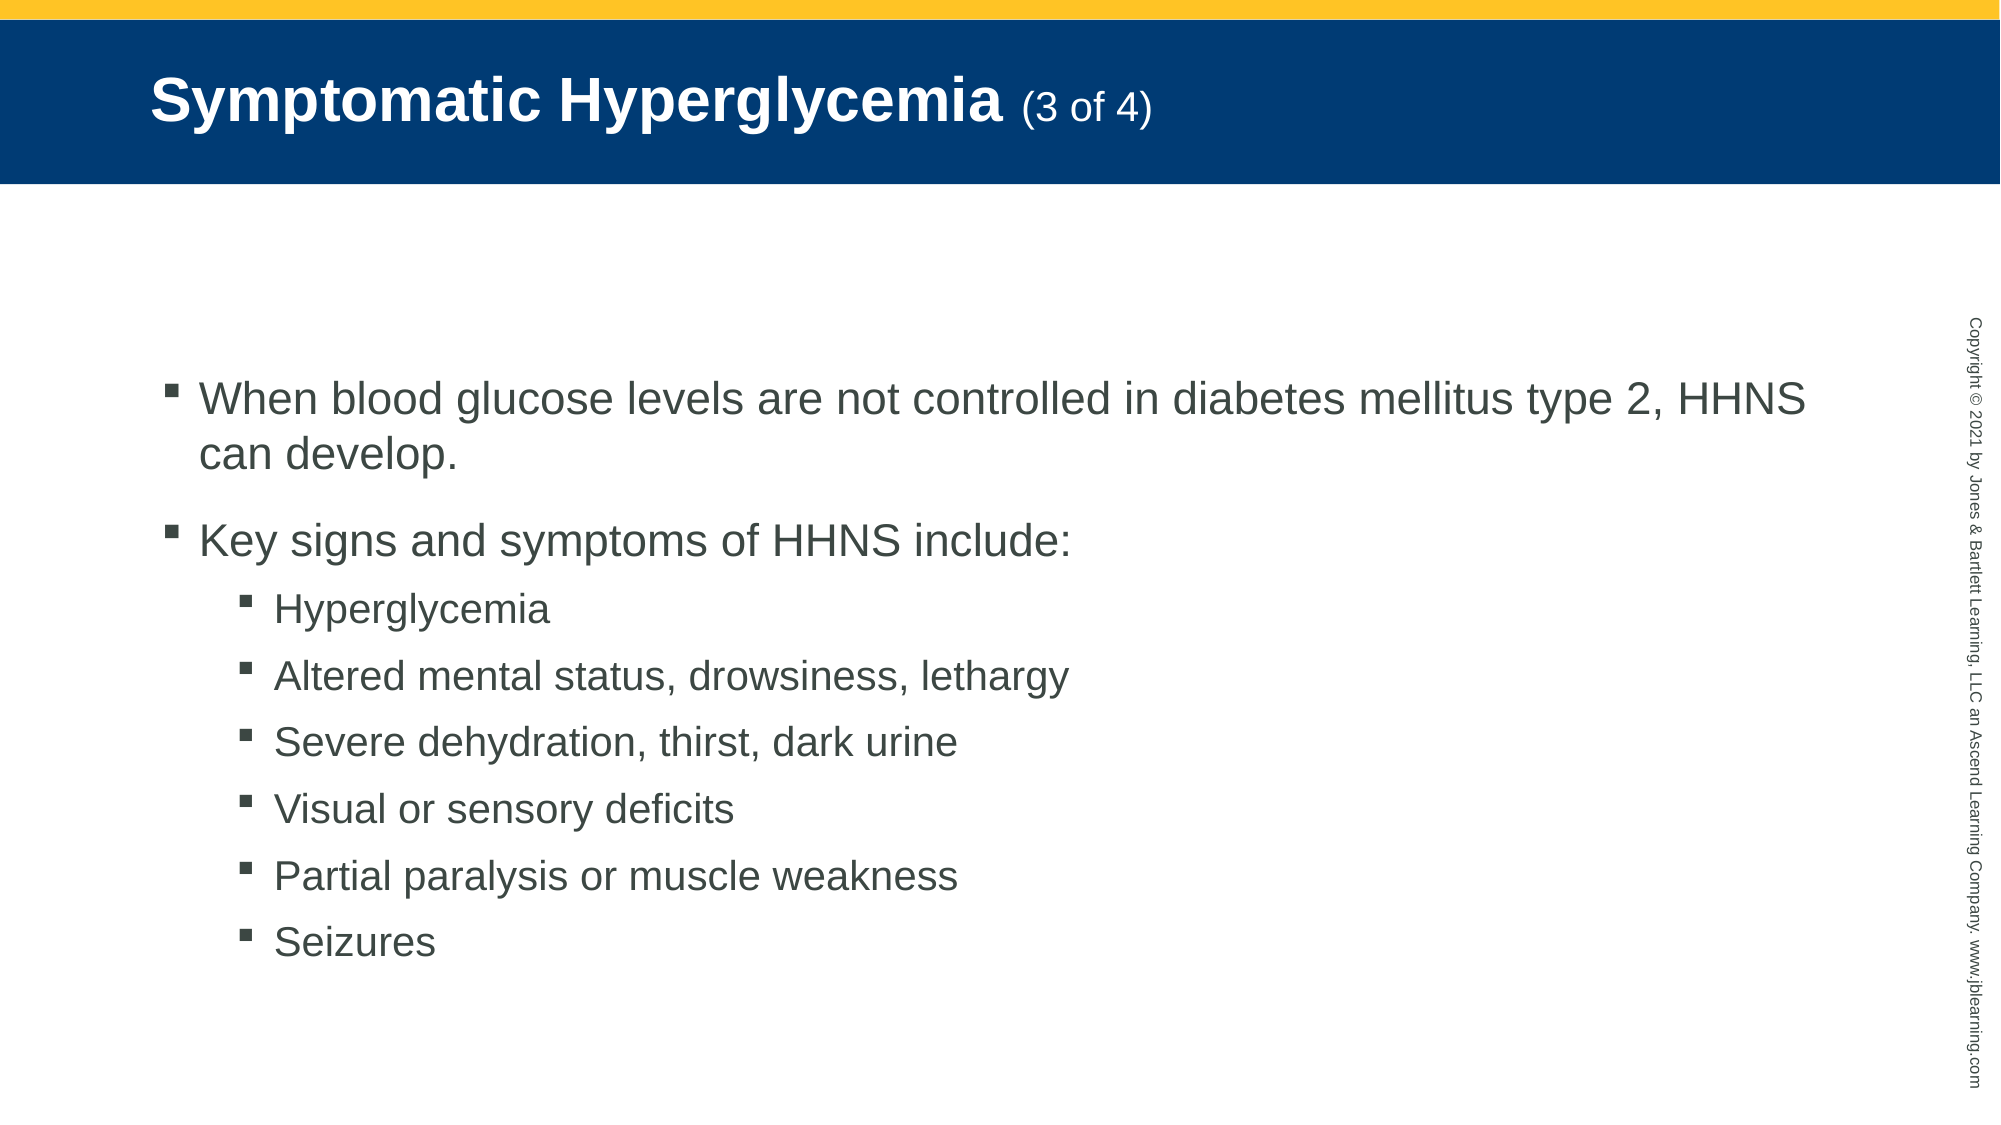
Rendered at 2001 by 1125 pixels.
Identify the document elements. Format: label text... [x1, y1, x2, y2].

title Symptomatic Hyperglycemia (3 of 4) [0, 19, 2000, 185]
list When blood glucose levels are not controlled in diabetes mellitus type 2, HHNS can develop. Key signs and symptoms of HHNS include: Hyperglycemia Altered mental status, drowsiness, lethargy Severe dehydration, thirst, dark urine Visual or sensory deficits Partial paralysis or muscle weakness Seizures [146, 361, 1859, 1016]
